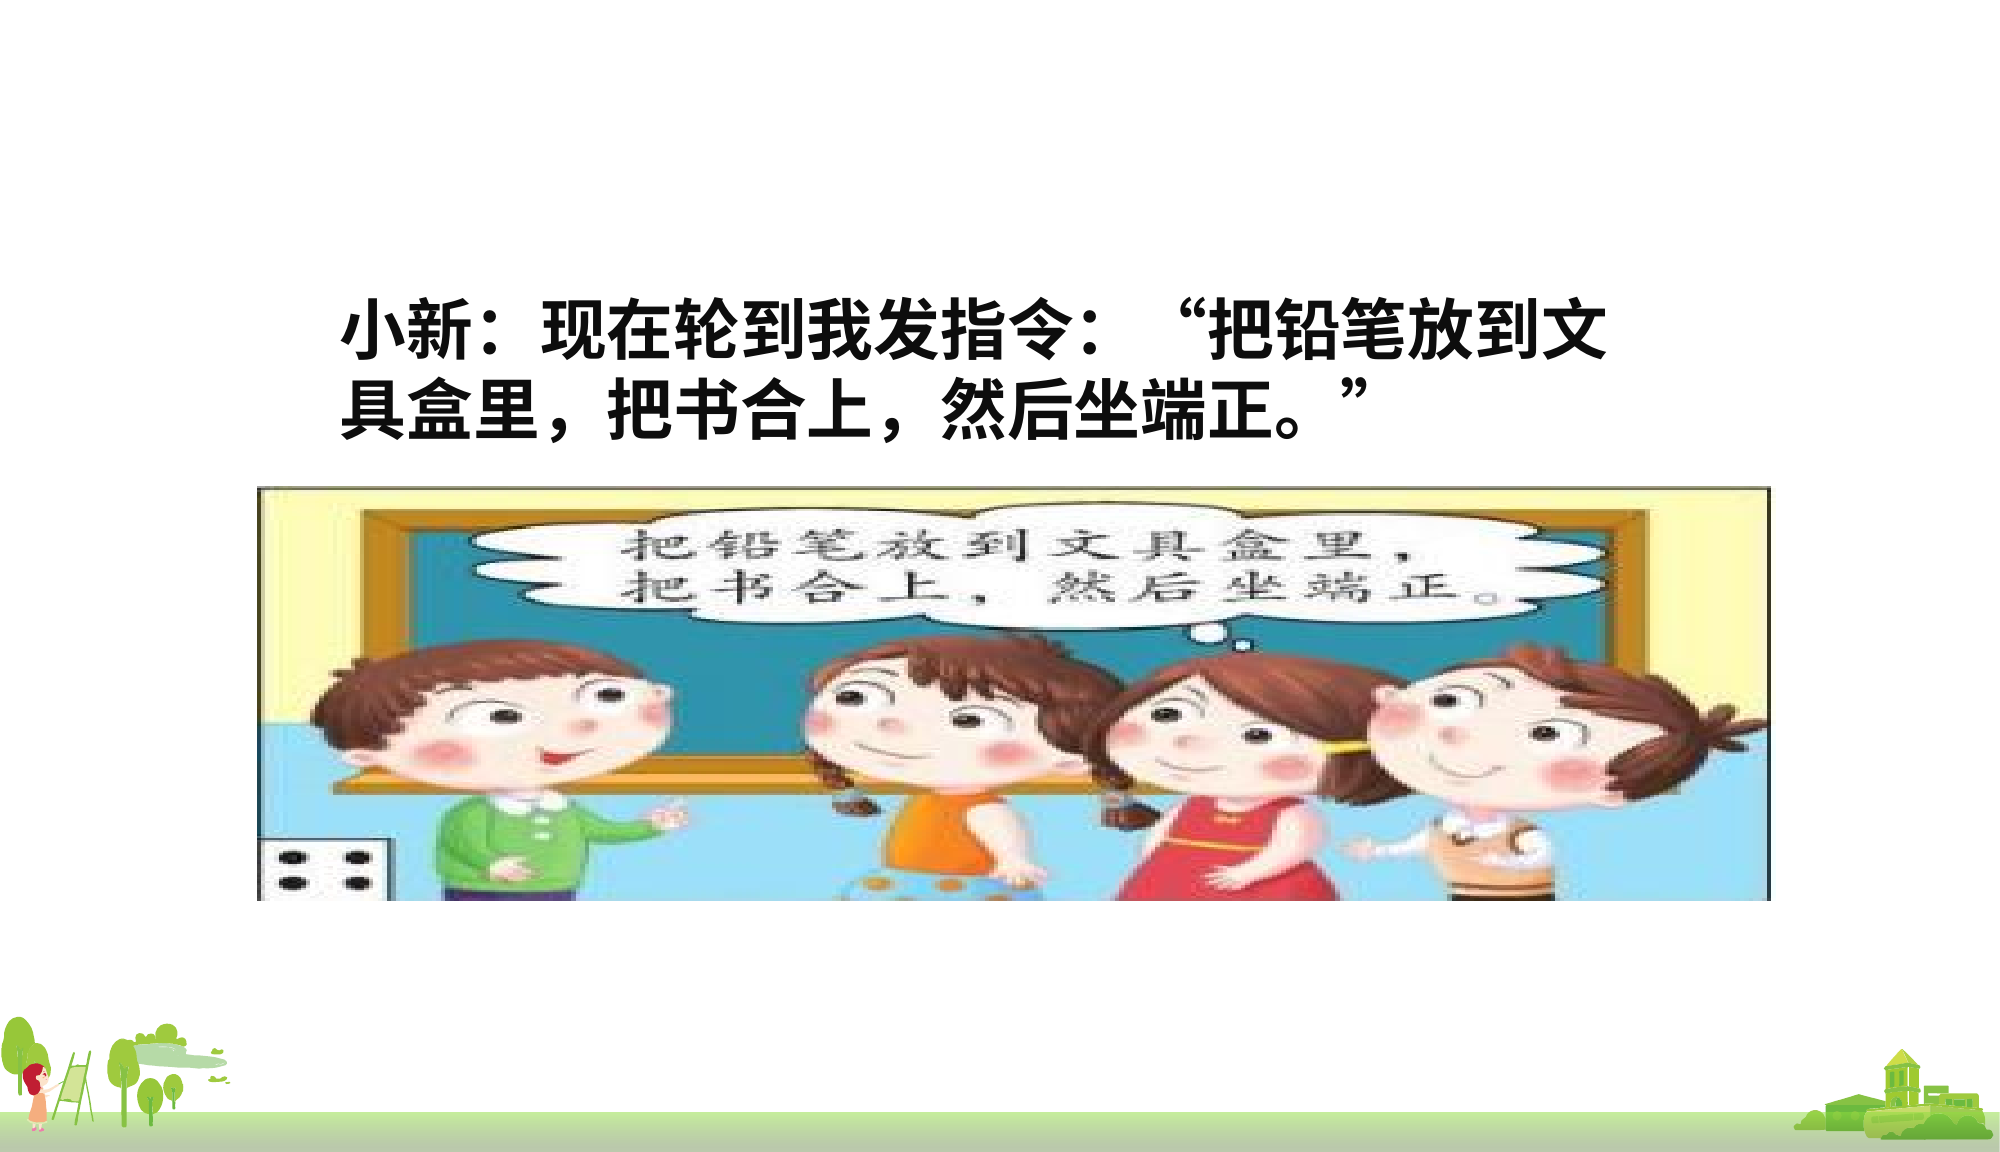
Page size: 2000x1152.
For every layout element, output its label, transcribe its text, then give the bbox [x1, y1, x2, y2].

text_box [327, 240, 466, 380]
text_box 小新：现在轮到我发指令：“把铅笔放到文具盒里，把书合上，然后坐端正。” [325, 280, 1675, 456]
picture [257, 486, 1776, 901]
